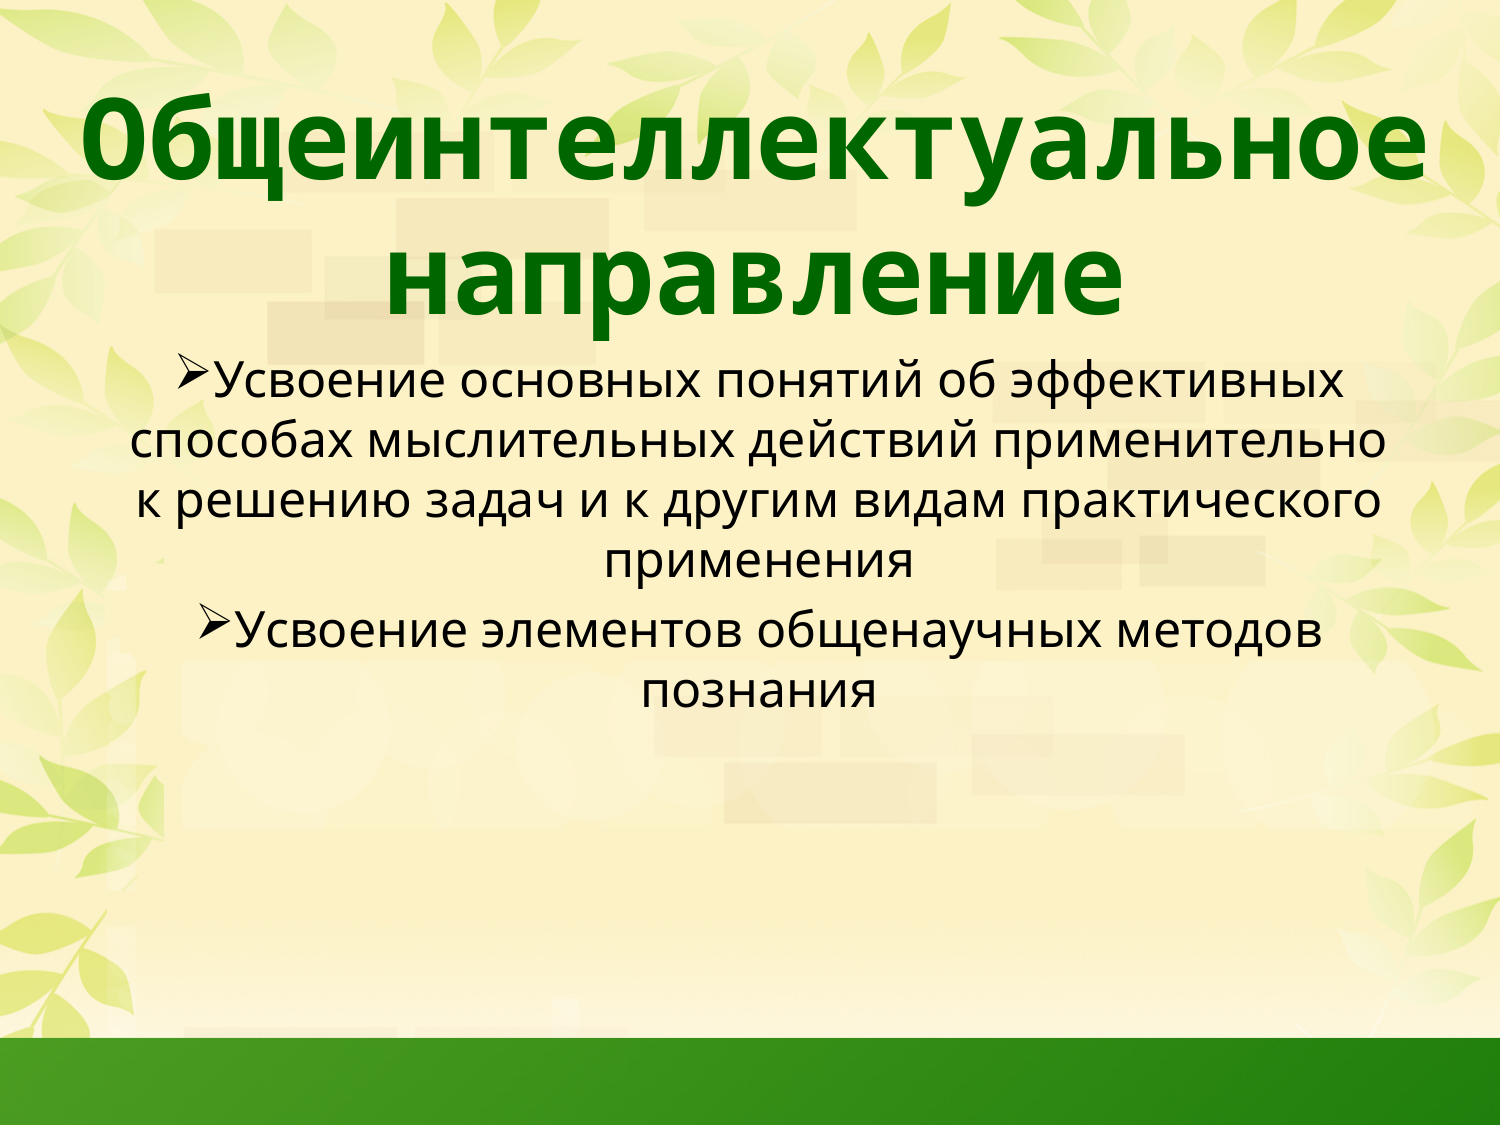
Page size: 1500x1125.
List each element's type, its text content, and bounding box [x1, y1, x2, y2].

picture [0, 0, 1500, 1125]
text_box Усвоение основных понятий об эффективных способах мыслительных действий применительно к решению задач и к другим видам практического применения Усвоение элементов общенаучных методов познания [105, 339, 1414, 1029]
title Общеинтеллектуальное направление [35, 82, 1477, 324]
